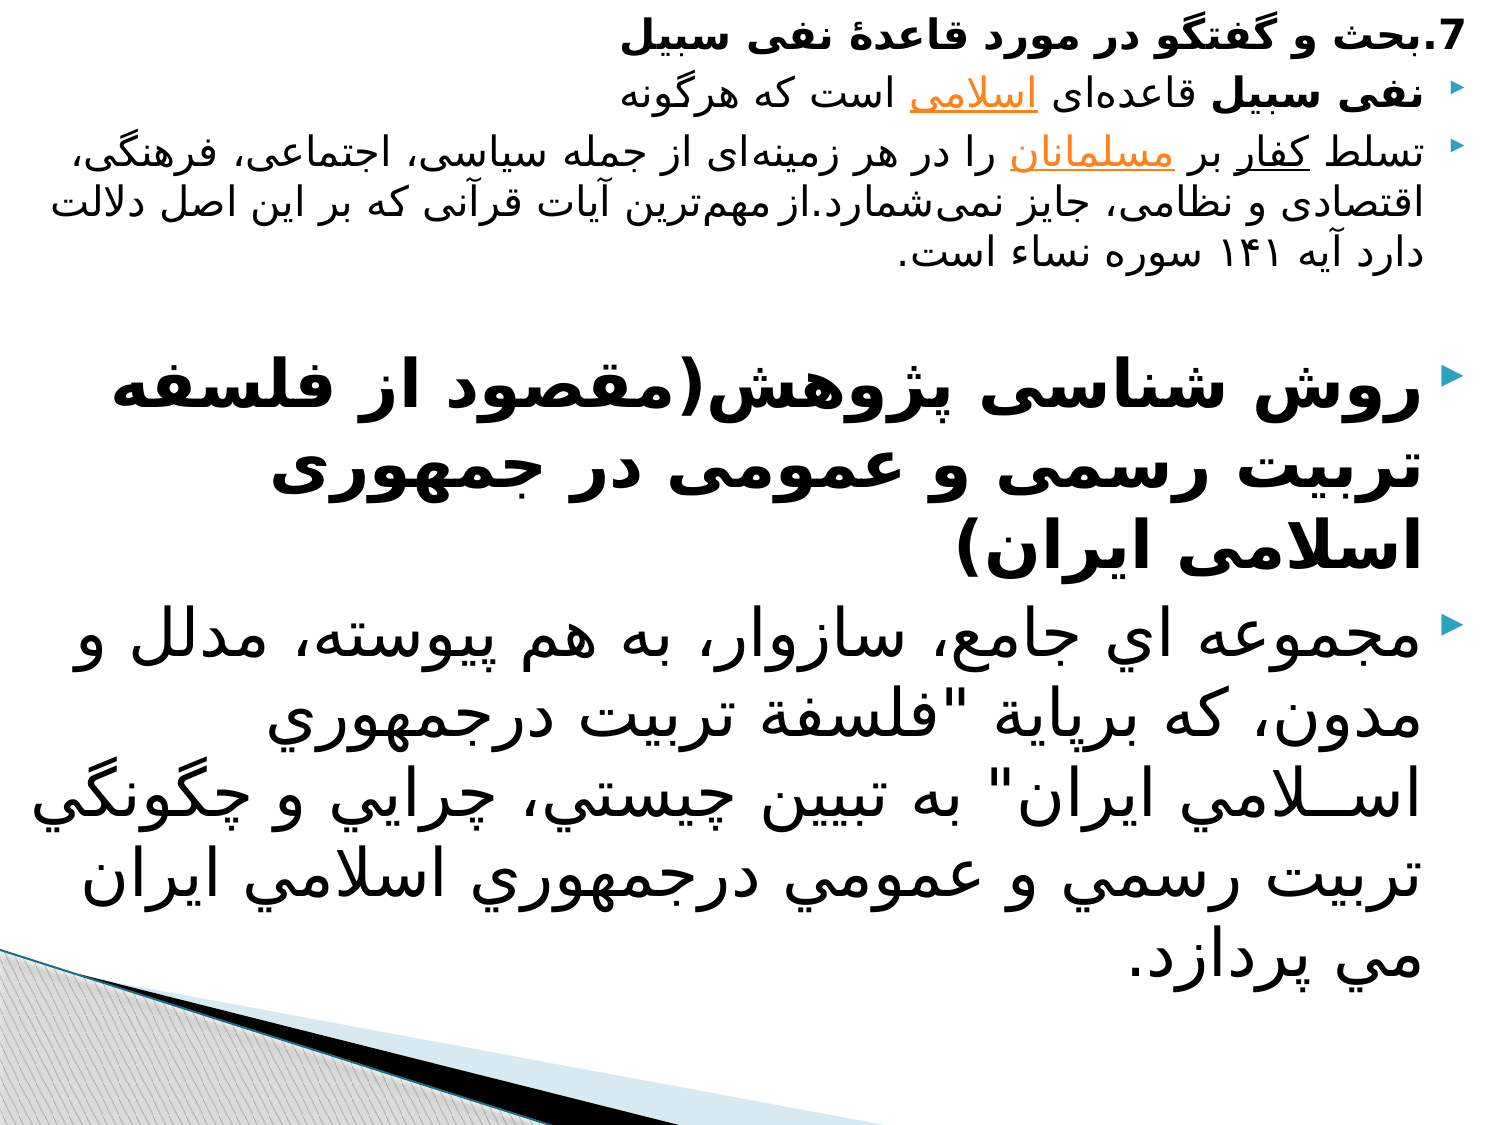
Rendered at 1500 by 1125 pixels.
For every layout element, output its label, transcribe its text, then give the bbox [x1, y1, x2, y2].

list 7.بحث و گفتگو در مورد قاعدۀ نفی سبیل نفی سبیل قاعده‌ای اسلامی است که هرگونه تسلط کفار بر مسلمانان را در هر زمینه‌ای از جمله سیاسی، اجتماعی، فرهنگی، اقتصادی و نظامی، جایز نمی‌شمارد.از مهم‌ترین آیات قرآنی که بر این اصل دلالت دارد آیه ۱۴۱ سوره نساء است. روش شناسی پژوهش(مقصود از فلسفه تربیت رسمی و عمومی در جمهوری اسلامی ایران) مجموعه اي جامع، سازوار، به هم پيوسته، مدلل و مدون، که برپاية "فلسفة تربيت درجمهوري اســلامي ايران" به تبيين چيستي، چرايي و چگونگي تربيت رسمي و عمومي درجمهوري اسلامي ايران مي پردازد. [0, 0, 1500, 1125]
